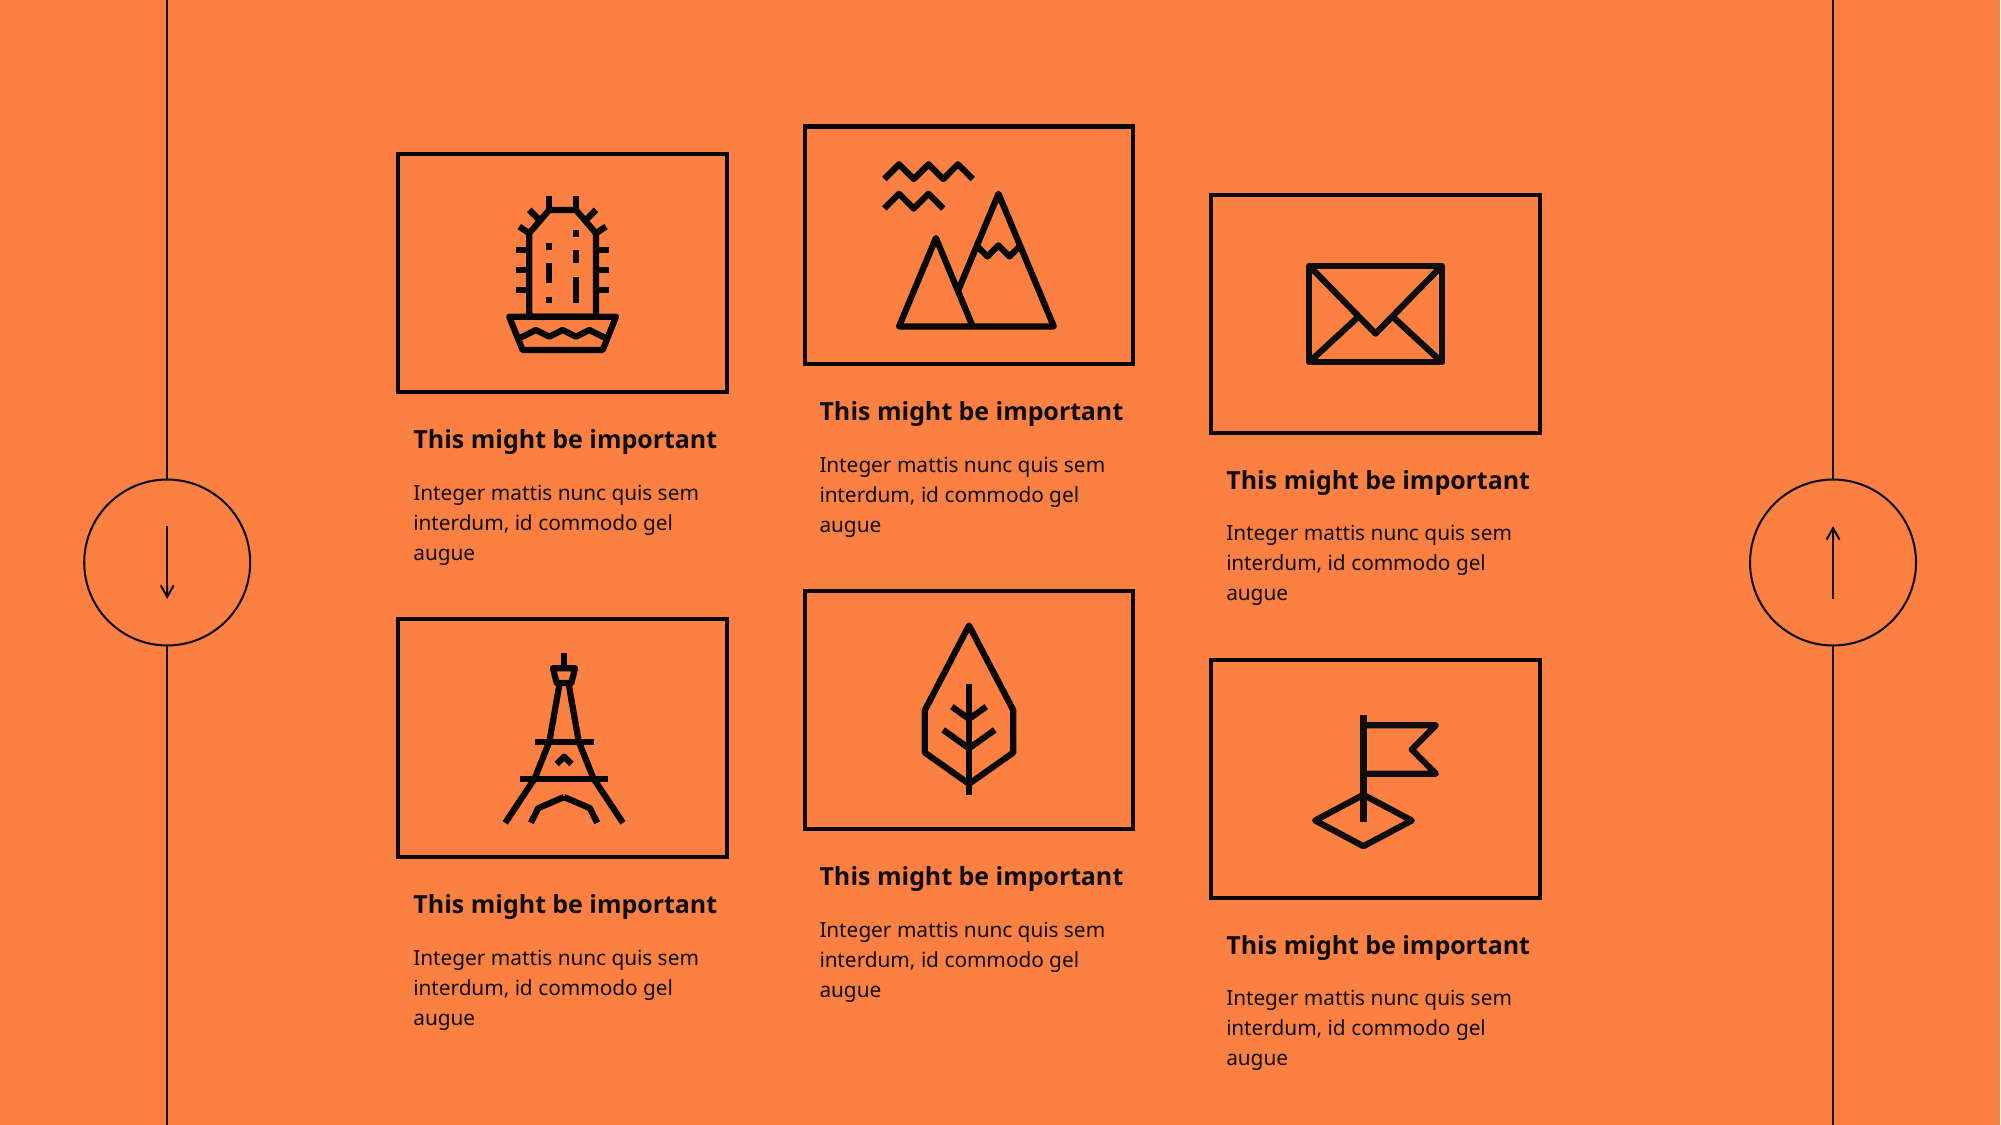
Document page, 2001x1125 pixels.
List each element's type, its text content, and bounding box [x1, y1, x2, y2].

list This might be important [398, 419, 757, 465]
text_box [1210, 659, 1541, 899]
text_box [884, 164, 1054, 327]
list This might be important [1211, 925, 1570, 971]
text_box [1309, 265, 1442, 363]
text_box [804, 125, 1134, 365]
text_box [1210, 194, 1541, 434]
list Integer mattis nunc quis sem interdum, id commodo gel augue [804, 438, 1126, 543]
list Integer mattis nunc quis sem interdum, id commodo gel augue [1211, 507, 1533, 612]
list This might be important [804, 391, 1164, 437]
text_box [397, 618, 728, 858]
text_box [505, 653, 620, 823]
list This might be important [804, 856, 1164, 902]
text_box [1750, 479, 1917, 646]
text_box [509, 196, 617, 350]
list Integer mattis nunc quis sem interdum, id commodo gel augue [804, 903, 1126, 1008]
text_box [924, 625, 1014, 795]
text_box [804, 590, 1134, 830]
list Integer mattis nunc quis sem interdum, id commodo gel augue [1211, 972, 1533, 1076]
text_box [84, 479, 251, 646]
list This might be important [398, 884, 757, 930]
list This might be important [1211, 460, 1570, 506]
text_box [397, 153, 728, 393]
list Integer mattis nunc quis sem interdum, id commodo gel augue [398, 931, 720, 1036]
list Integer mattis nunc quis sem interdum, id commodo gel augue [398, 466, 720, 571]
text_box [1315, 714, 1436, 844]
